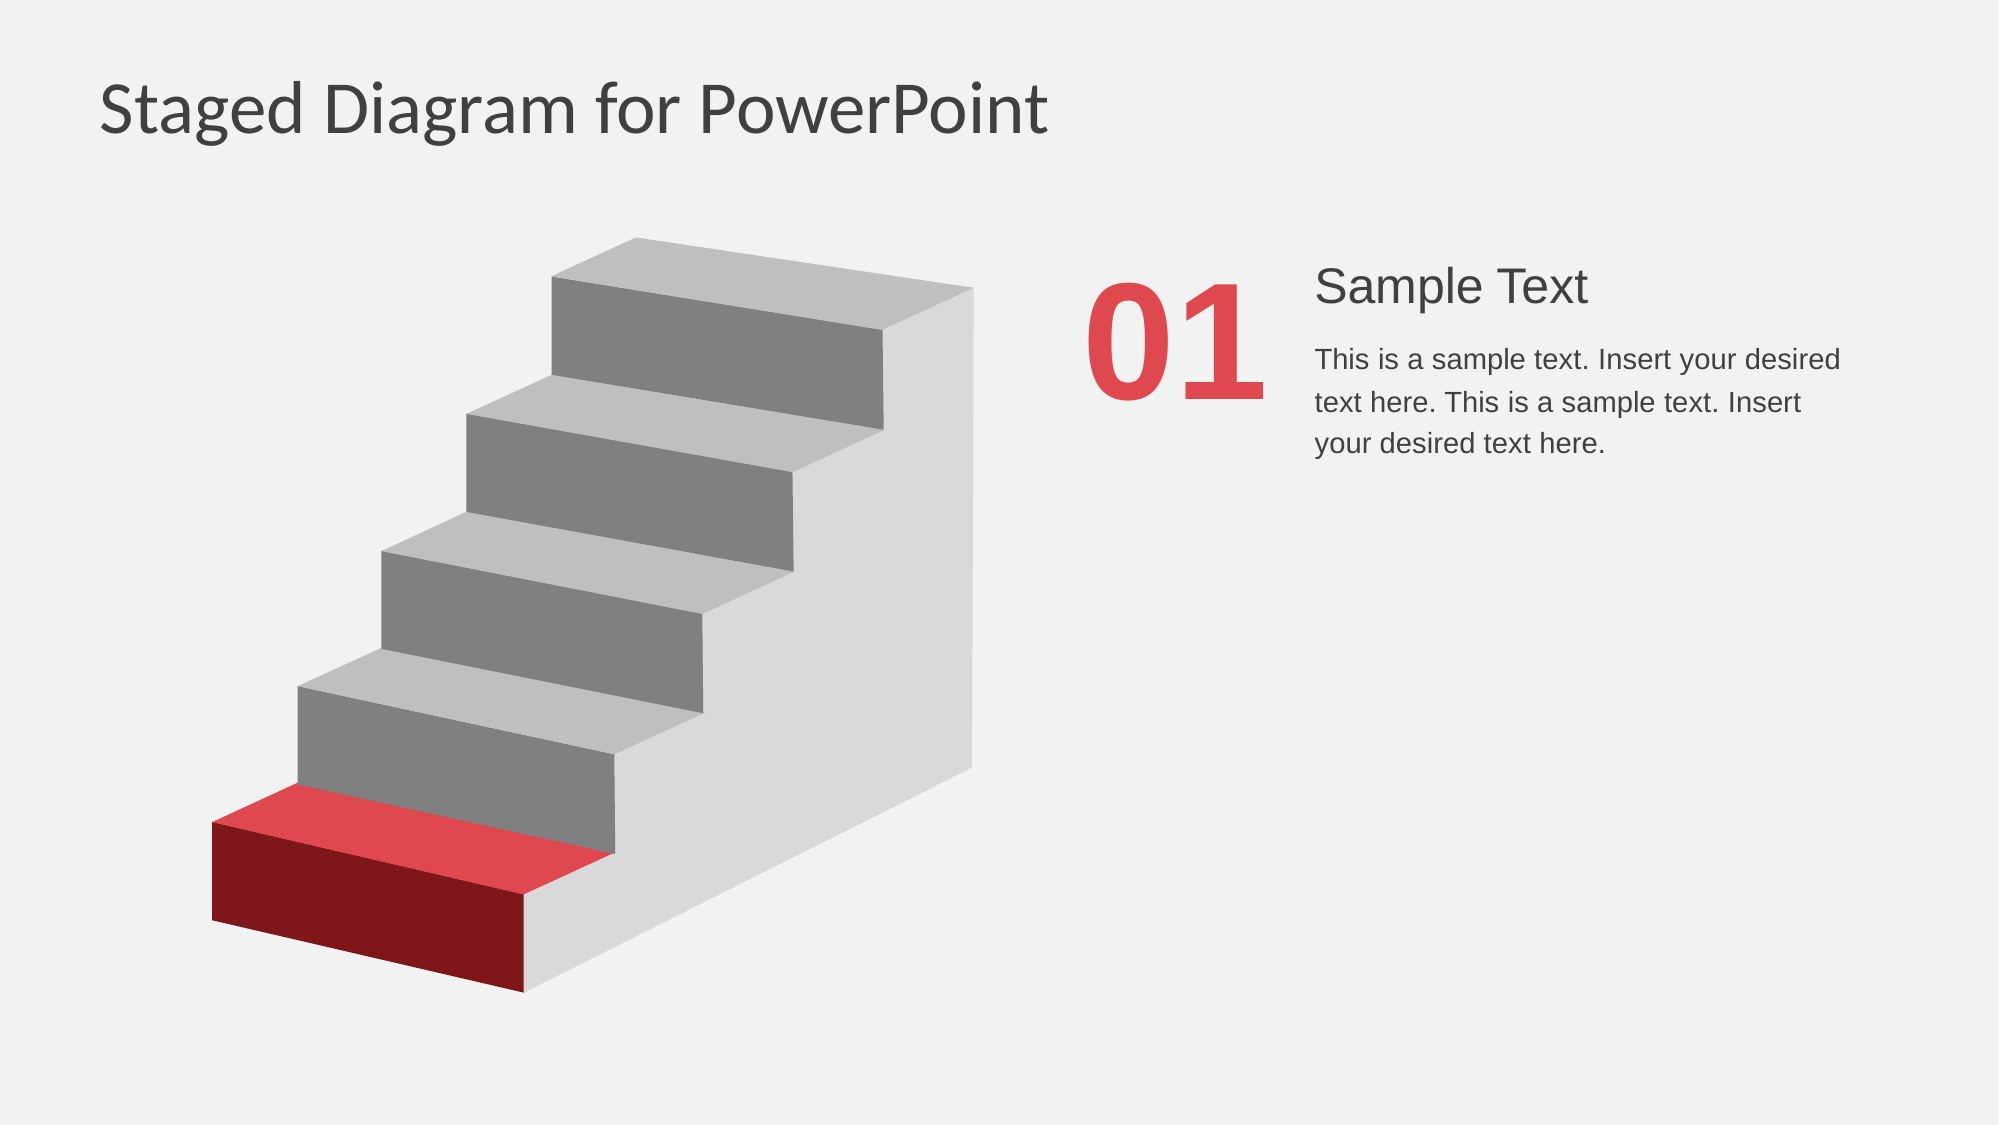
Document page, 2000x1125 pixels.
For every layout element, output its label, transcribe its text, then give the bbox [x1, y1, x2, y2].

title Staged Diagram for PowerPoint [99, 45, 1900, 162]
text_box 01 [1067, 225, 1284, 440]
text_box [211, 237, 974, 994]
text_box Sample Text [1299, 246, 1828, 322]
text_box This is a sample text. Insert your desired text here. This is a sample text. Insert your desired text here. [1299, 326, 1863, 468]
